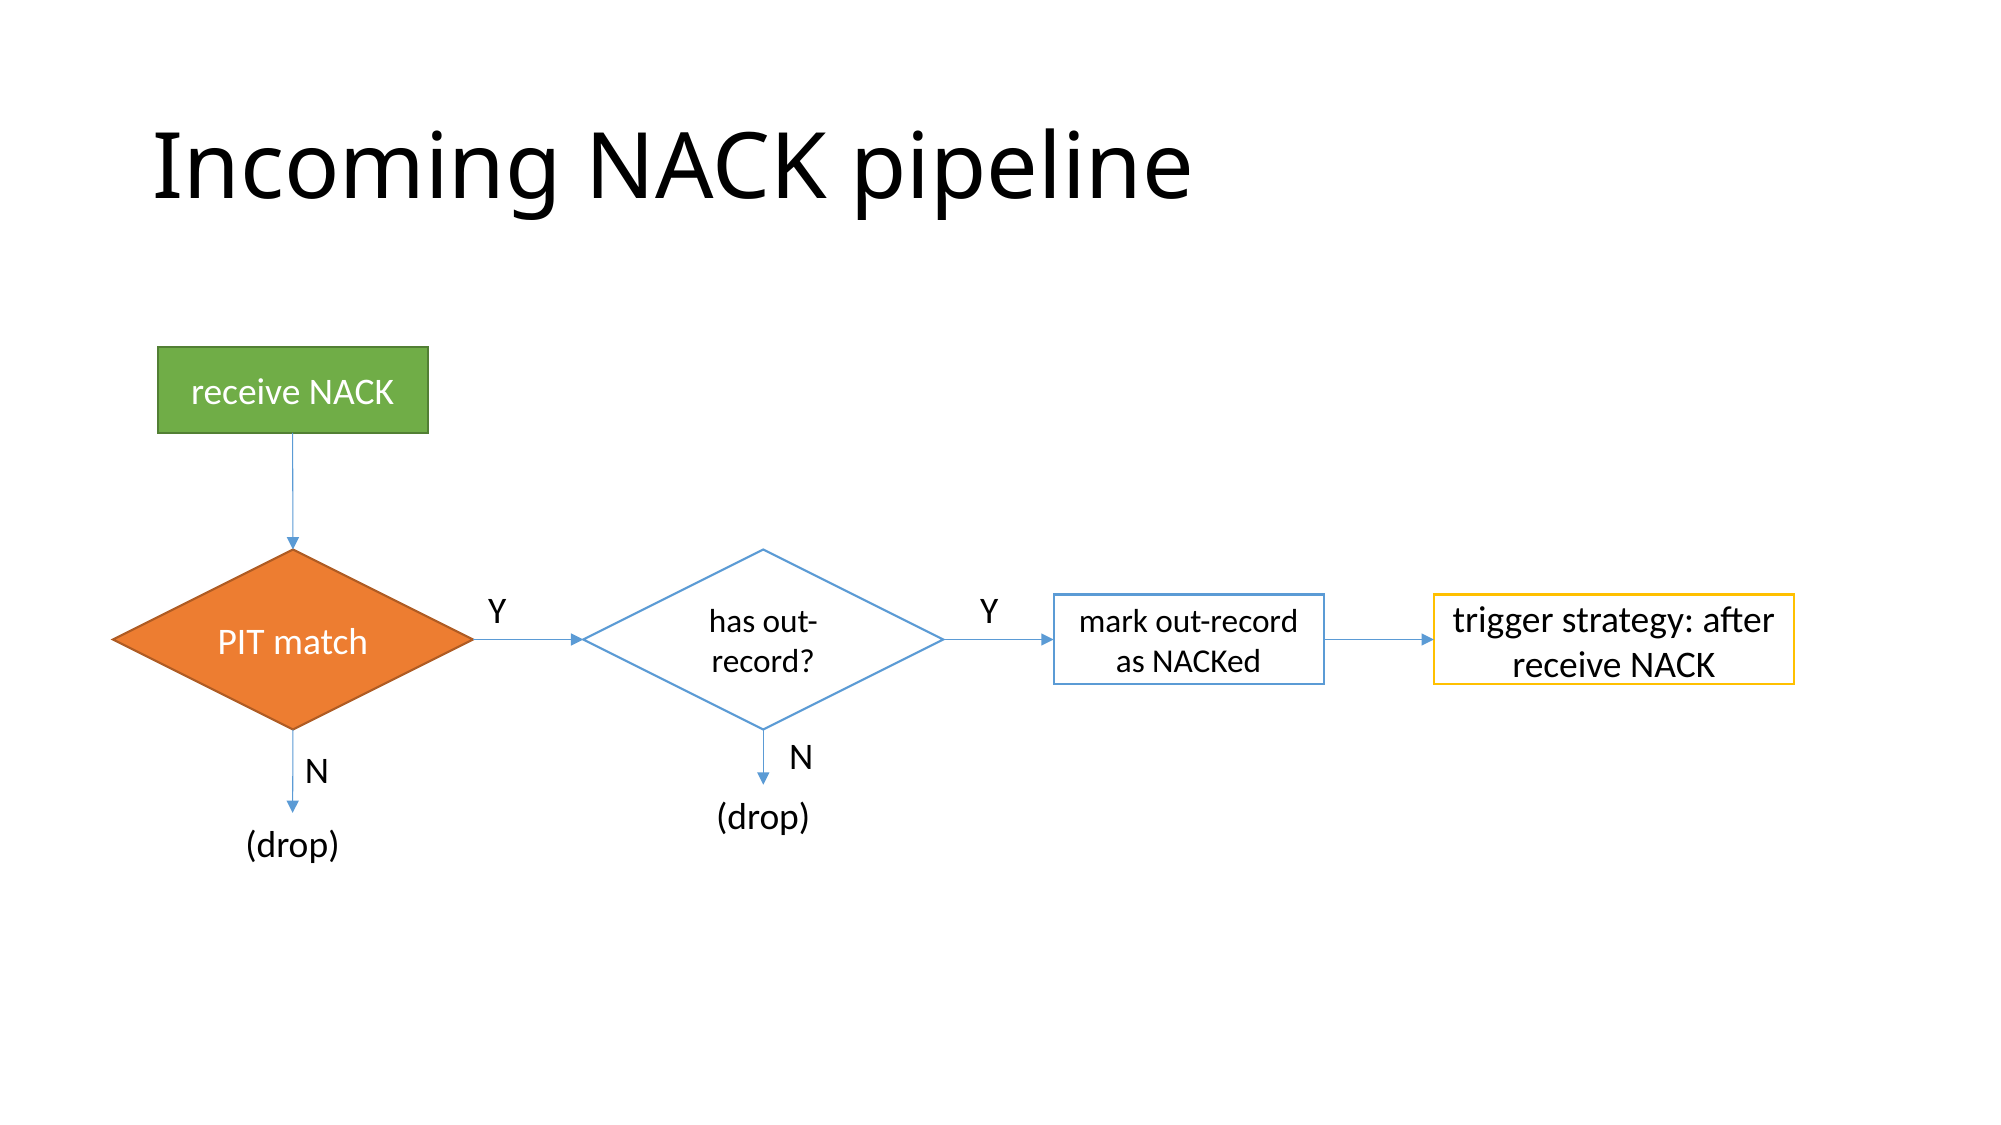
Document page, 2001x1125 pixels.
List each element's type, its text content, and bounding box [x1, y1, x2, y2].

text_box has out-record? [583, 548, 945, 731]
text_box (drop) [230, 812, 355, 873]
text_box Y [473, 578, 522, 639]
text_box receive NACK [157, 346, 429, 434]
title Incoming NACK pipeline [137, 59, 1863, 278]
text_box PIT match [110, 548, 475, 731]
text_box mark out-record as NACKed [1053, 593, 1325, 685]
text_box trigger strategy: after receive NACK [1433, 593, 1795, 685]
text_box Y [965, 578, 1014, 639]
text_box N [294, 739, 345, 799]
text_box N [774, 724, 829, 785]
text_box (drop) [701, 784, 826, 845]
